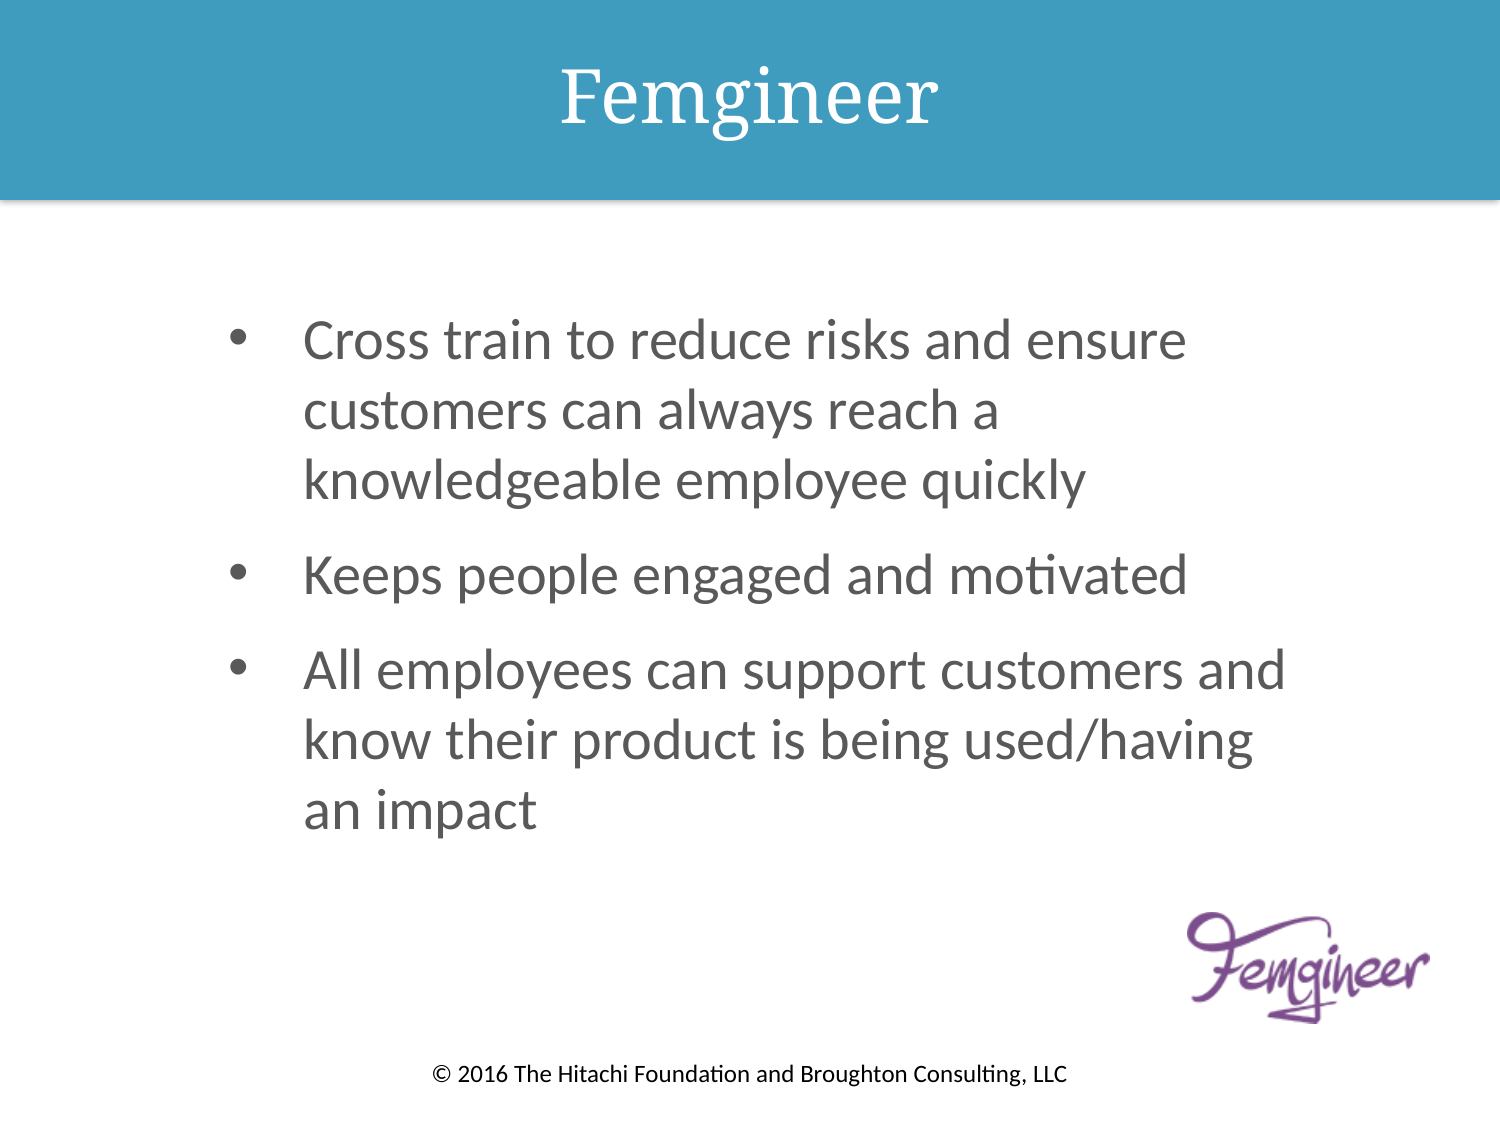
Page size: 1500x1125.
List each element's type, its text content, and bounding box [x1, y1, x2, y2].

title Femgineer [112, 24, 1388, 163]
text_box Cross train to reduce risks and ensure customers can always reach a knowledgeable employee quickly Keeps people engaged and motivated All employees can support customers and know their product is being used/having an impact [63, 293, 1314, 849]
picture [1187, 912, 1430, 1024]
